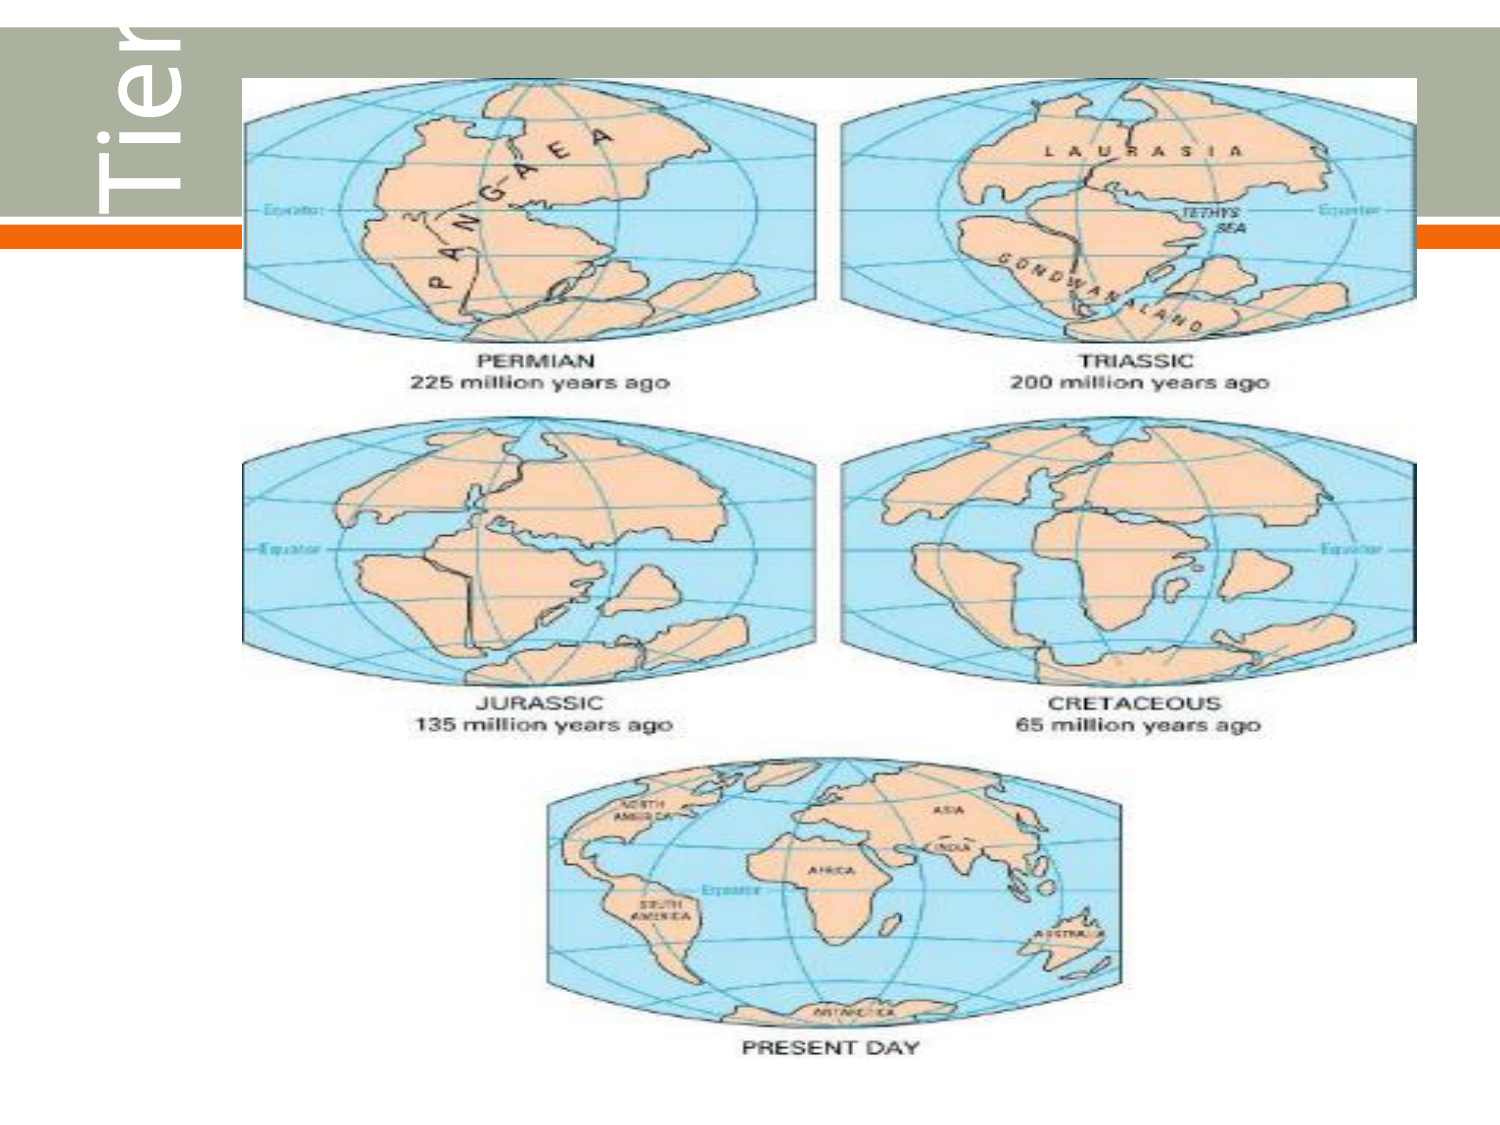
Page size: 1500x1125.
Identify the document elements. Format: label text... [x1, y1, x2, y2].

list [241, 77, 1417, 1059]
title Evolución de la Tierra [41, 0, 229, 1125]
